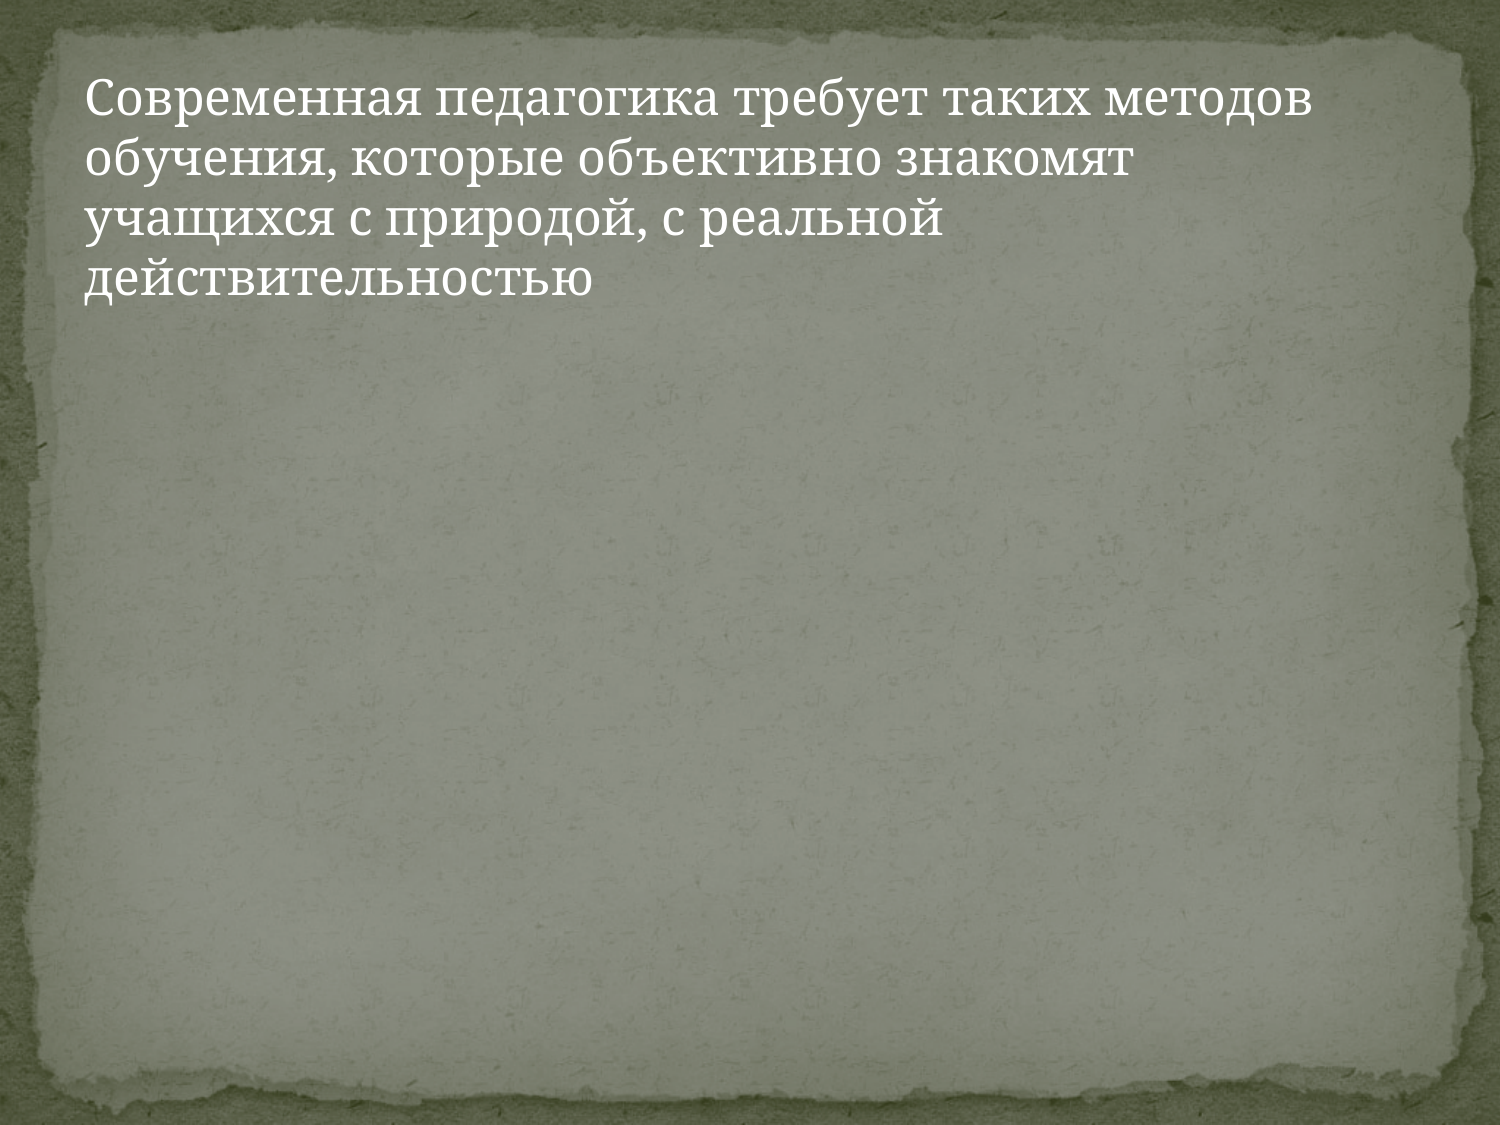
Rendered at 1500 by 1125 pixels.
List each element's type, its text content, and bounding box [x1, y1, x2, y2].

text_box Современная педагогика требует таких методов обучения, которые объективно знакомят учащихся с природой, с реальной действительностью [70, 58, 1407, 314]
